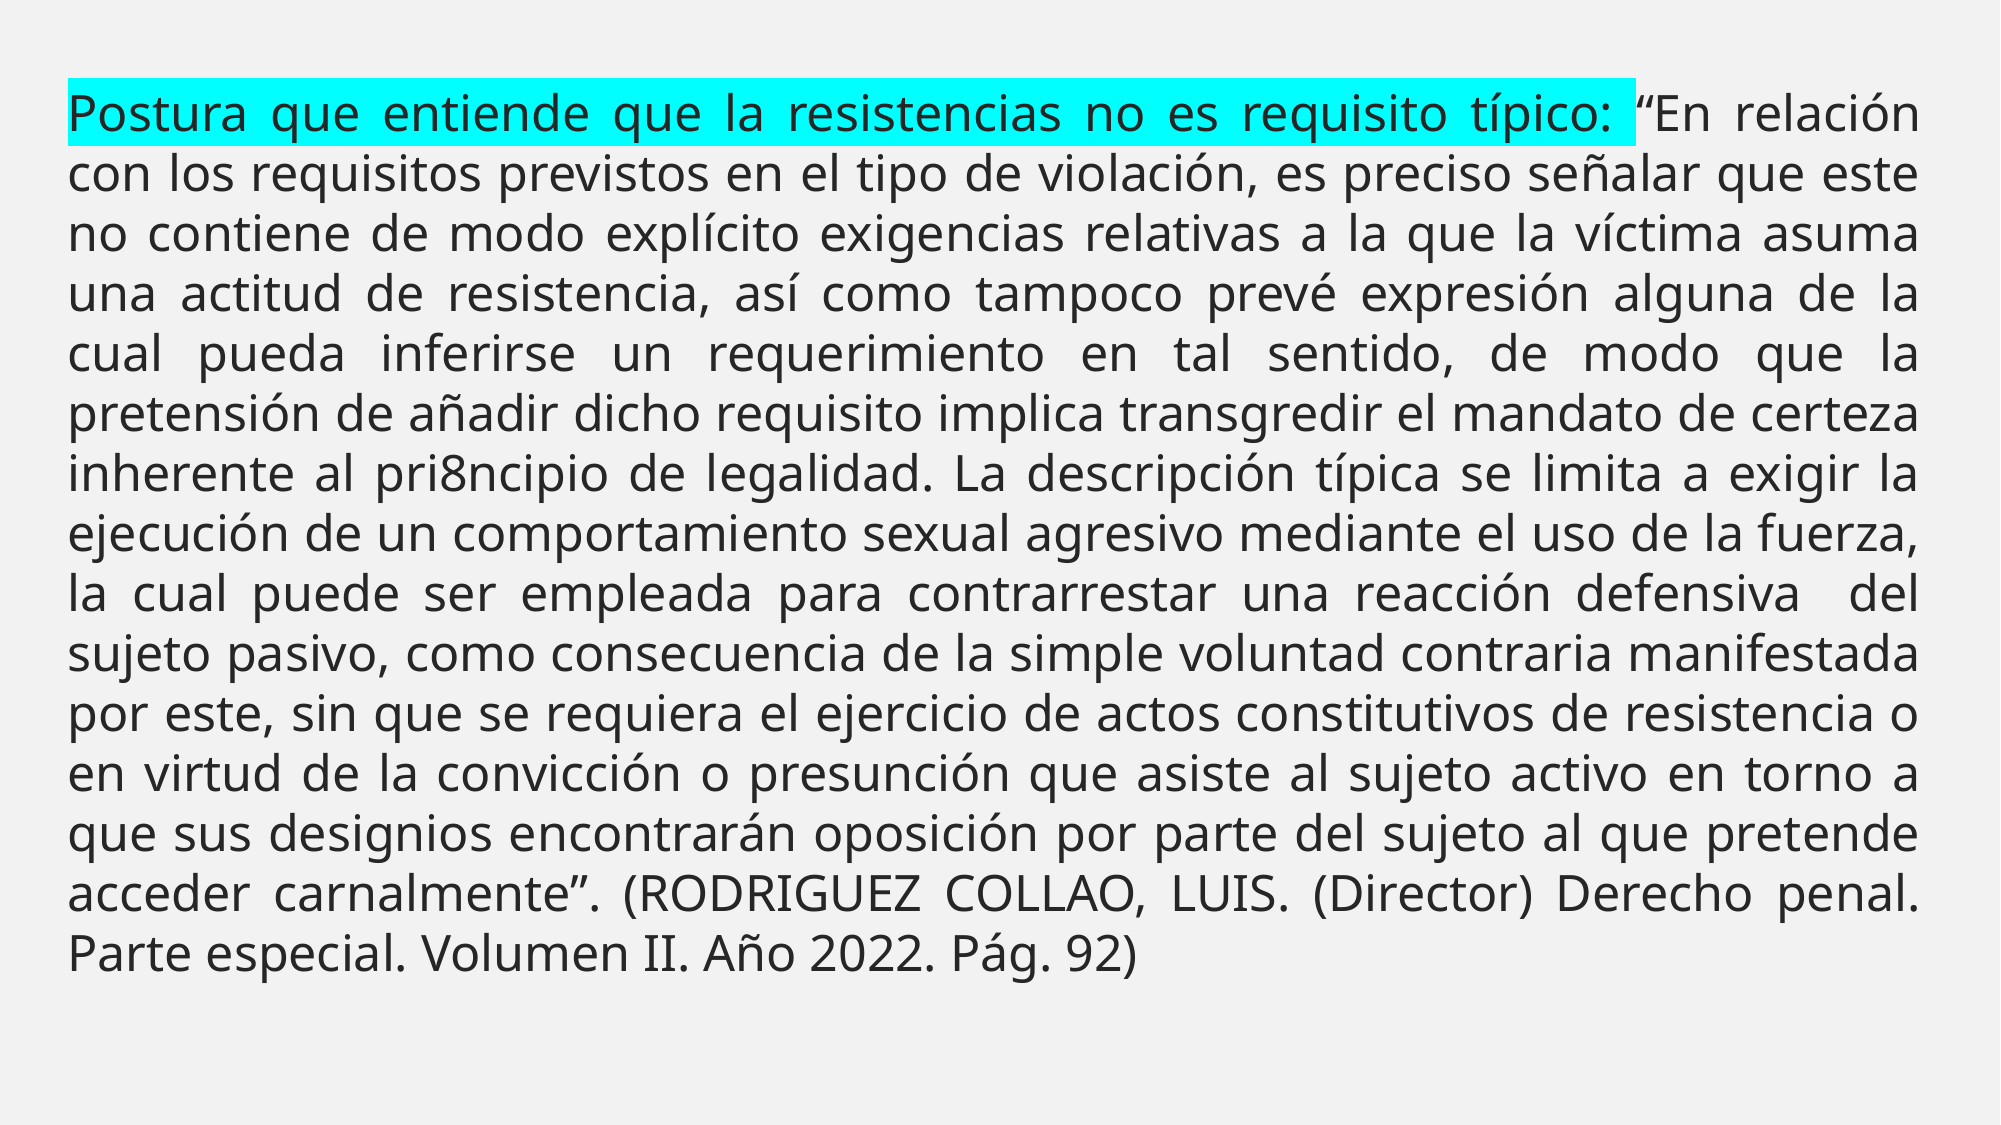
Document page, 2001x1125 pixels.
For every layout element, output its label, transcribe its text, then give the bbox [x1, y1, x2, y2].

list Postura que entiende que la resistencias no es requisito típico: “En relación con los requisitos previstos en el tipo de violación, es preciso señalar que este no contiene de modo explícito exigencias relativas a la que la víctima asuma una actitud de resistencia, así como tampoco prevé expresión alguna de la cual pueda inferirse un requerimiento en tal sentido, de modo que la pretensión de añadir dicho requisito implica transgredir el mandato de certeza inherente al pri8ncipio de legalidad. La descripción típica se limita a exigir la ejecución de un comportamiento sexual agresivo mediante el uso de la fuerza, la cual puede ser empleada para contrarrestar una reacción defensiva del sujeto pasivo, como consecuencia de la simple voluntad contraria manifestada por este, sin que se requiera el ejercicio de actos constitutivos de resistencia o en virtud de la convicción o presunción que asiste al sujeto activo en torno a que sus designios encontrarán oposición por parte del sujeto al que pretende acceder carnalmente”. (RODRIGUEZ COLLAO, LUIS. (Director) Derecho penal. Parte especial. Volumen II. Año 2022. Pág. 92) [52, 73, 1937, 1032]
